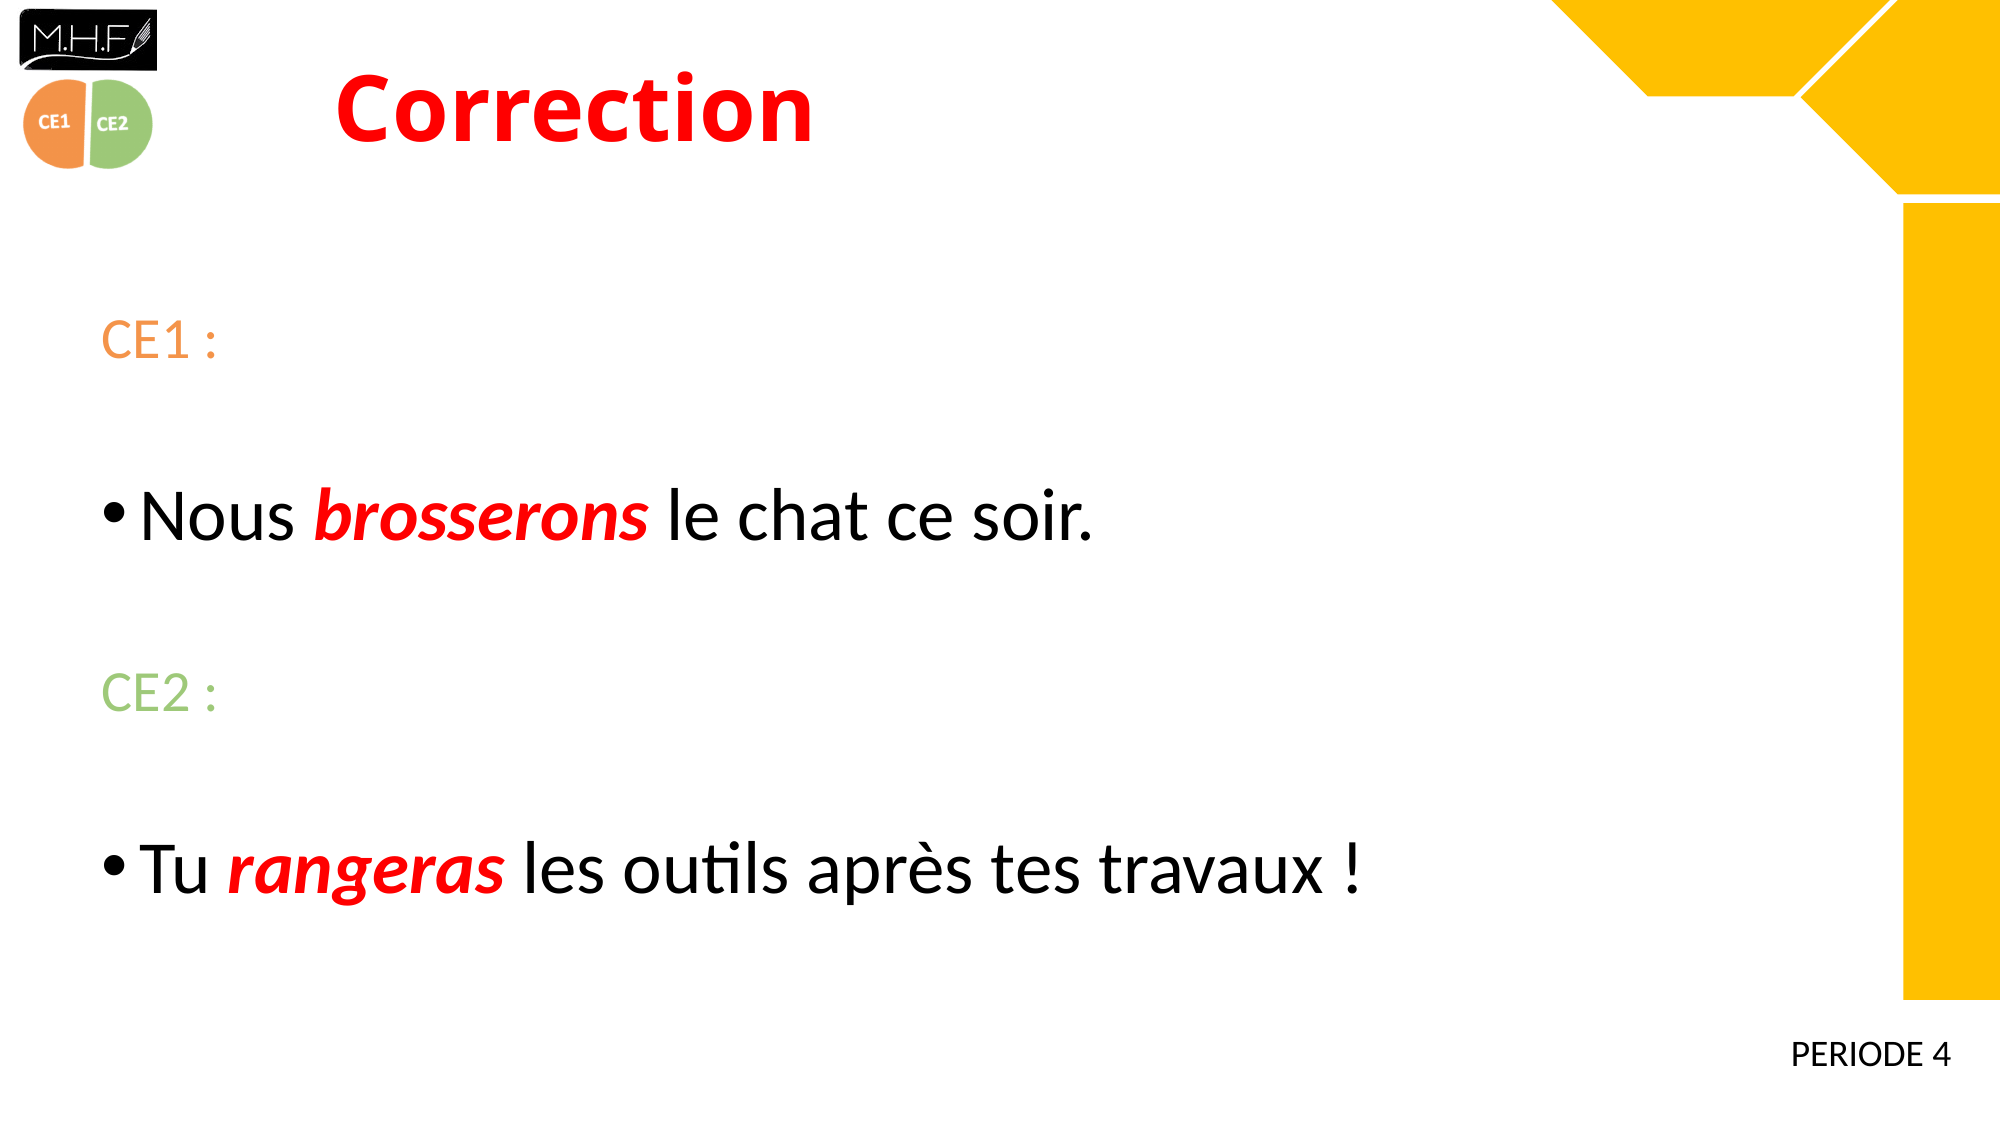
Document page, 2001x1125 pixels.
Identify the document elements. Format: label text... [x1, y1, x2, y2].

list CE1 : Nous brosserons le chat ce soir. CE2 : Tu rangeras les outils après tes travaux ! [86, 300, 1853, 1015]
text_box [1902, 202, 2000, 1001]
text_box [1549, 0, 1892, 98]
title Correction [318, 3, 1865, 221]
text_box PERIODE 4 [1362, 1021, 1967, 1125]
picture [1, 7, 177, 207]
text_box [1799, 0, 2000, 196]
